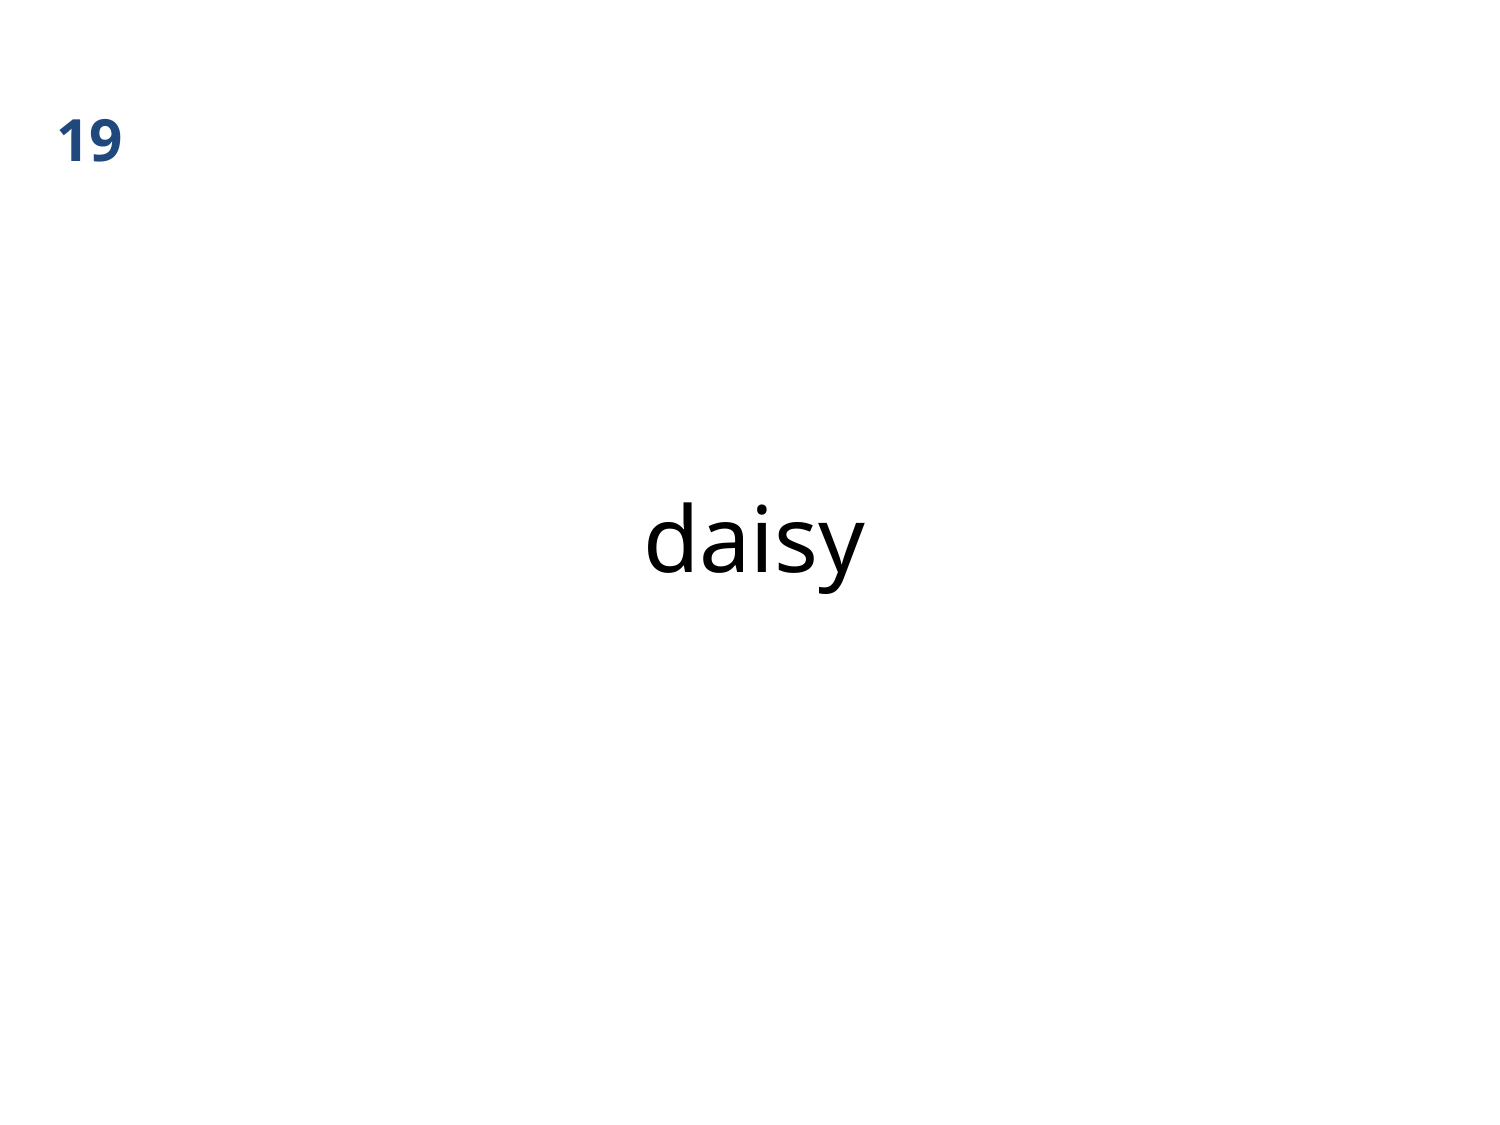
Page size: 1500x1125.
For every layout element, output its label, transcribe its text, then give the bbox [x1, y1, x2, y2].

text_box daisy [303, 473, 1206, 599]
text_box 19 [41, 95, 143, 180]
